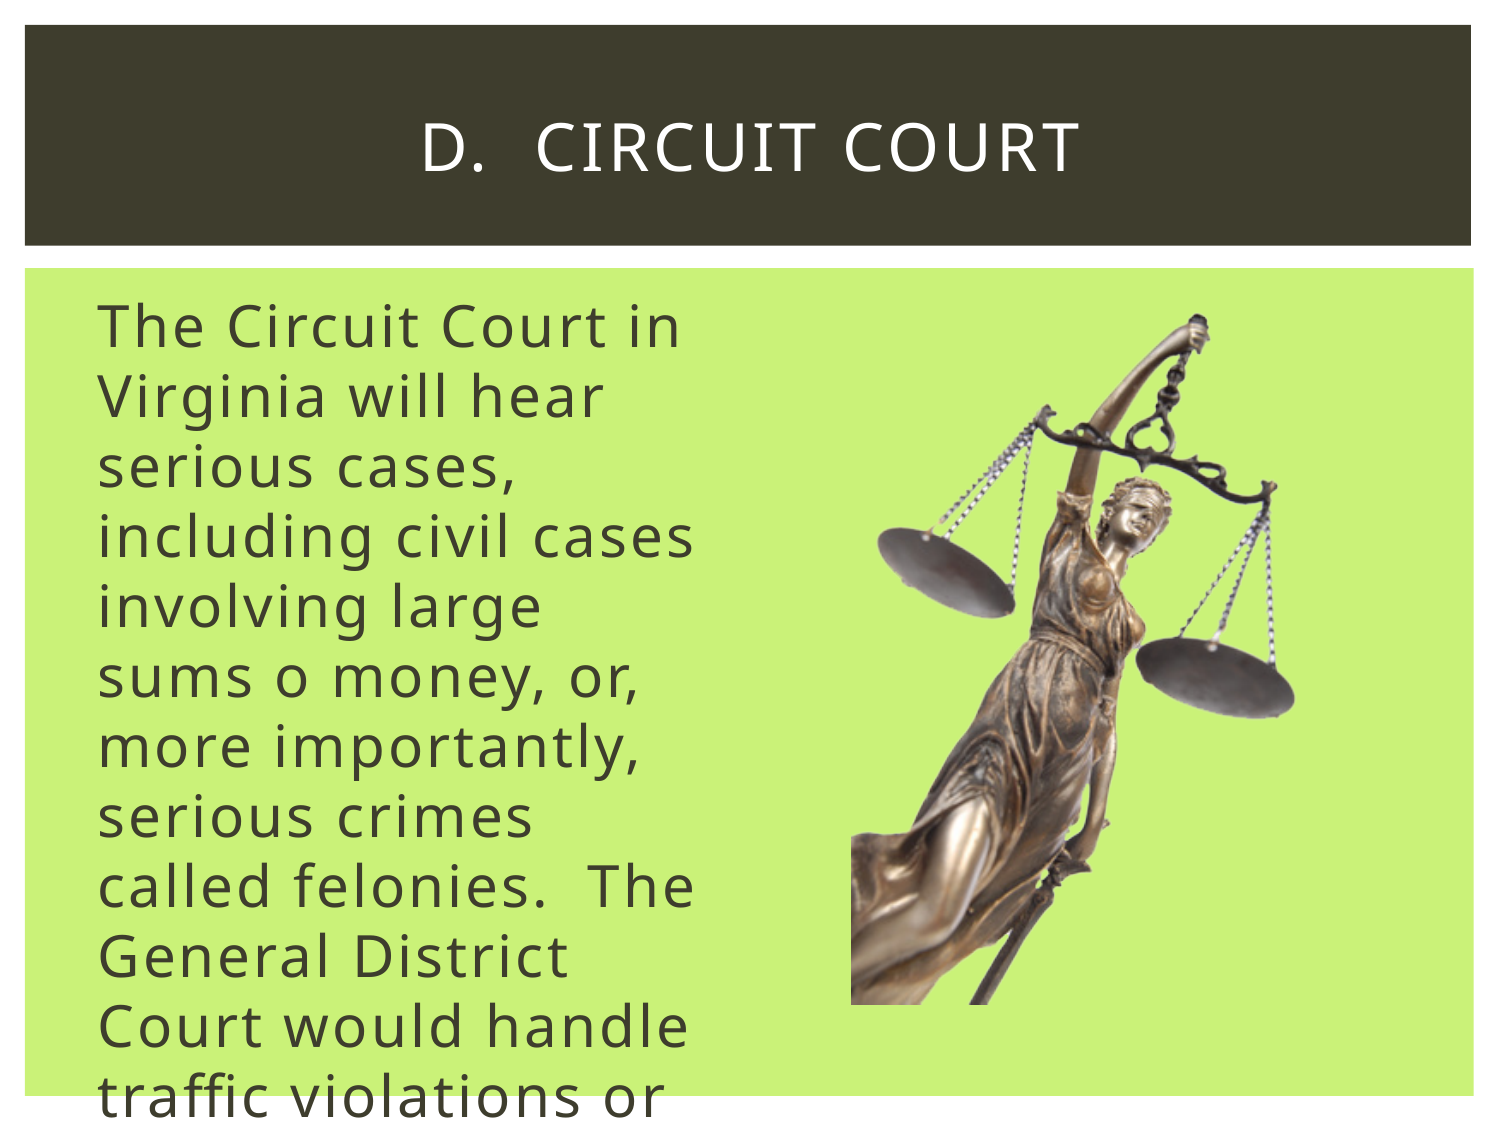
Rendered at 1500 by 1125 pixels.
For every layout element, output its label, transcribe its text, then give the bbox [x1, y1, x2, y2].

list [851, 281, 1336, 1006]
list The Circuit Court in Virginia will hear serious cases, including civil cases involving large sums o money, or, more importantly, serious crimes called felonies. The General District Court would handle traffic violations or lesser offenses called misdemeanors. [75, 281, 738, 1005]
title D. Circuit Court [62, 58, 1438, 232]
